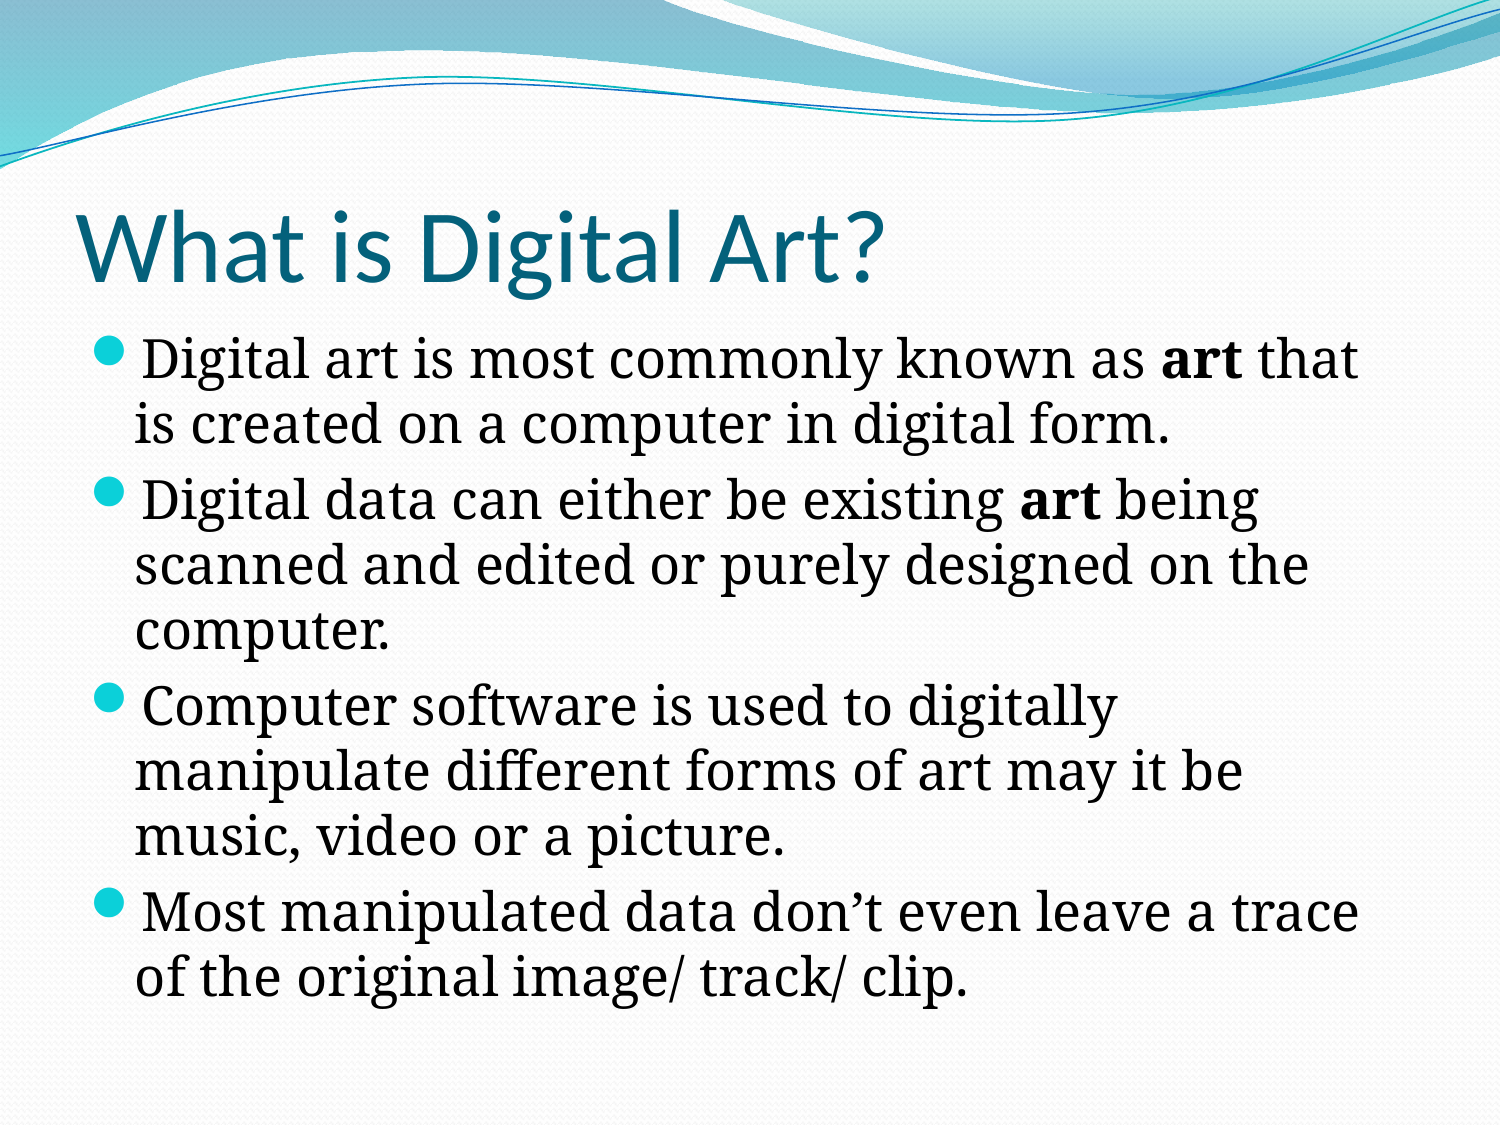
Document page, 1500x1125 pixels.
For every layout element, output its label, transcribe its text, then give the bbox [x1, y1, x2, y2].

title What is Digital Art? [75, 115, 1425, 303]
list Digital art is most commonly known as art that is created on a computer in digital form. Digital data can either be existing art being scanned and edited or purely designed on the computer. Computer software is used to digitally manipulate different forms of art may it be music, video or a picture. Most manipulated data don’t even leave a trace of the original image/ track/ clip. [75, 317, 1425, 1038]
